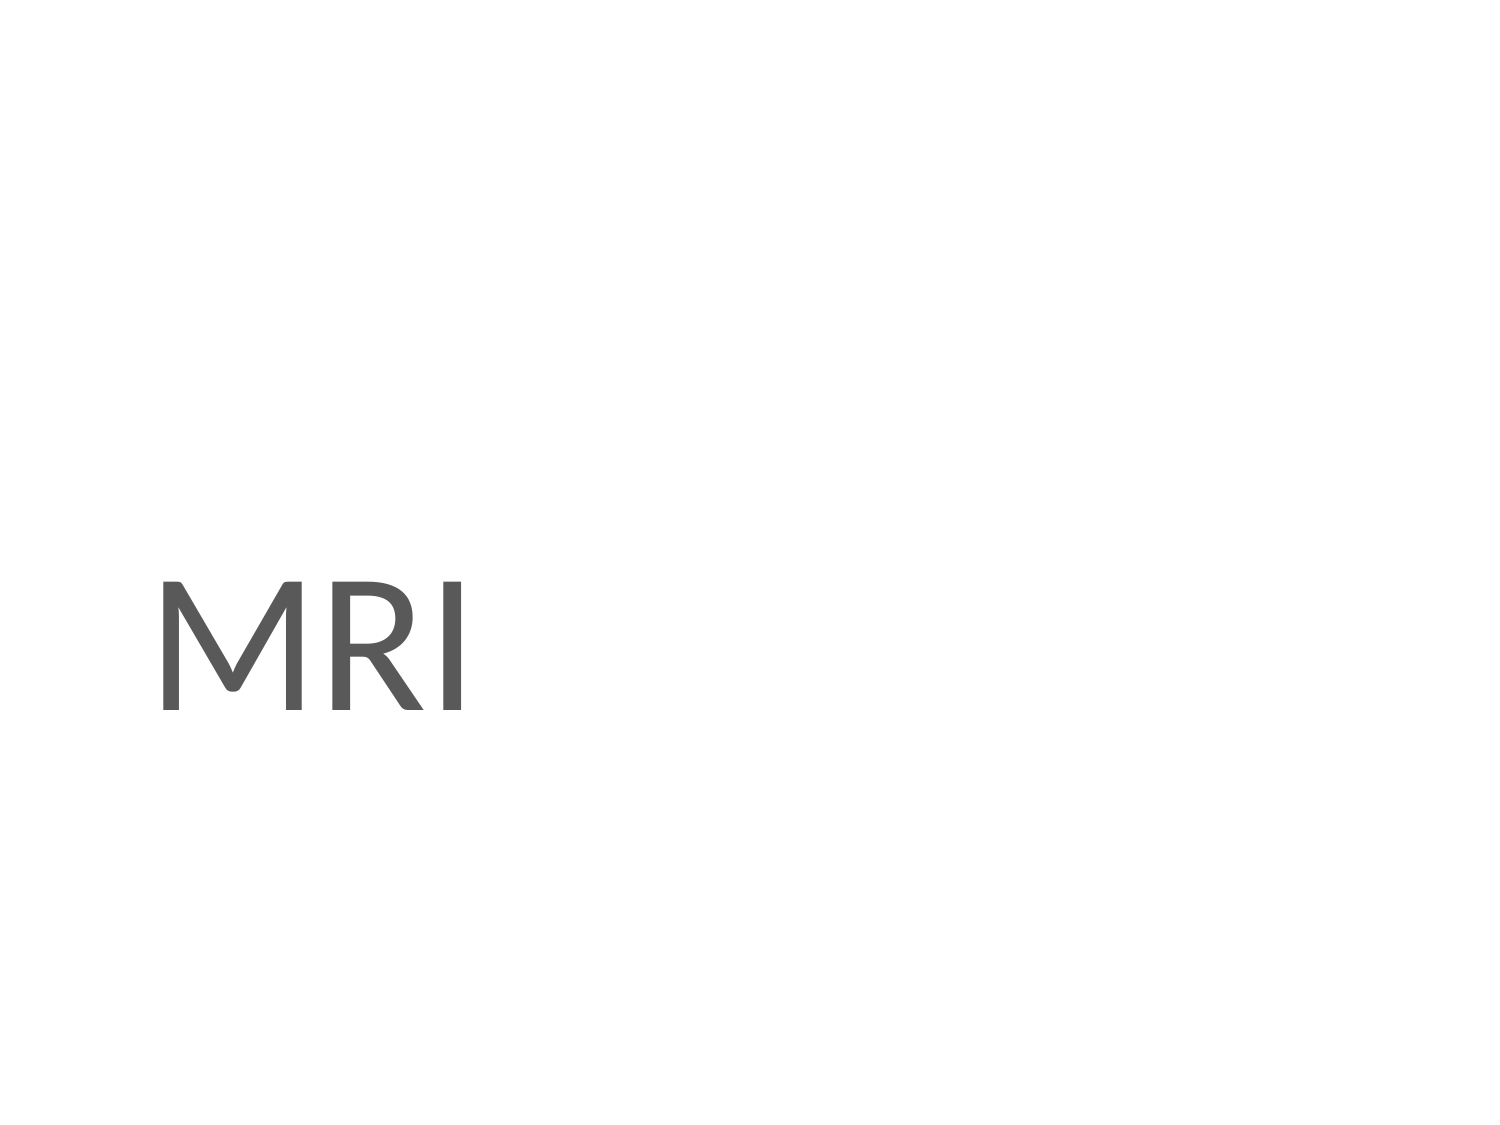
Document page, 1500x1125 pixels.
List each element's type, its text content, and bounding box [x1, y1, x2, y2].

list MRI [123, 515, 1399, 762]
